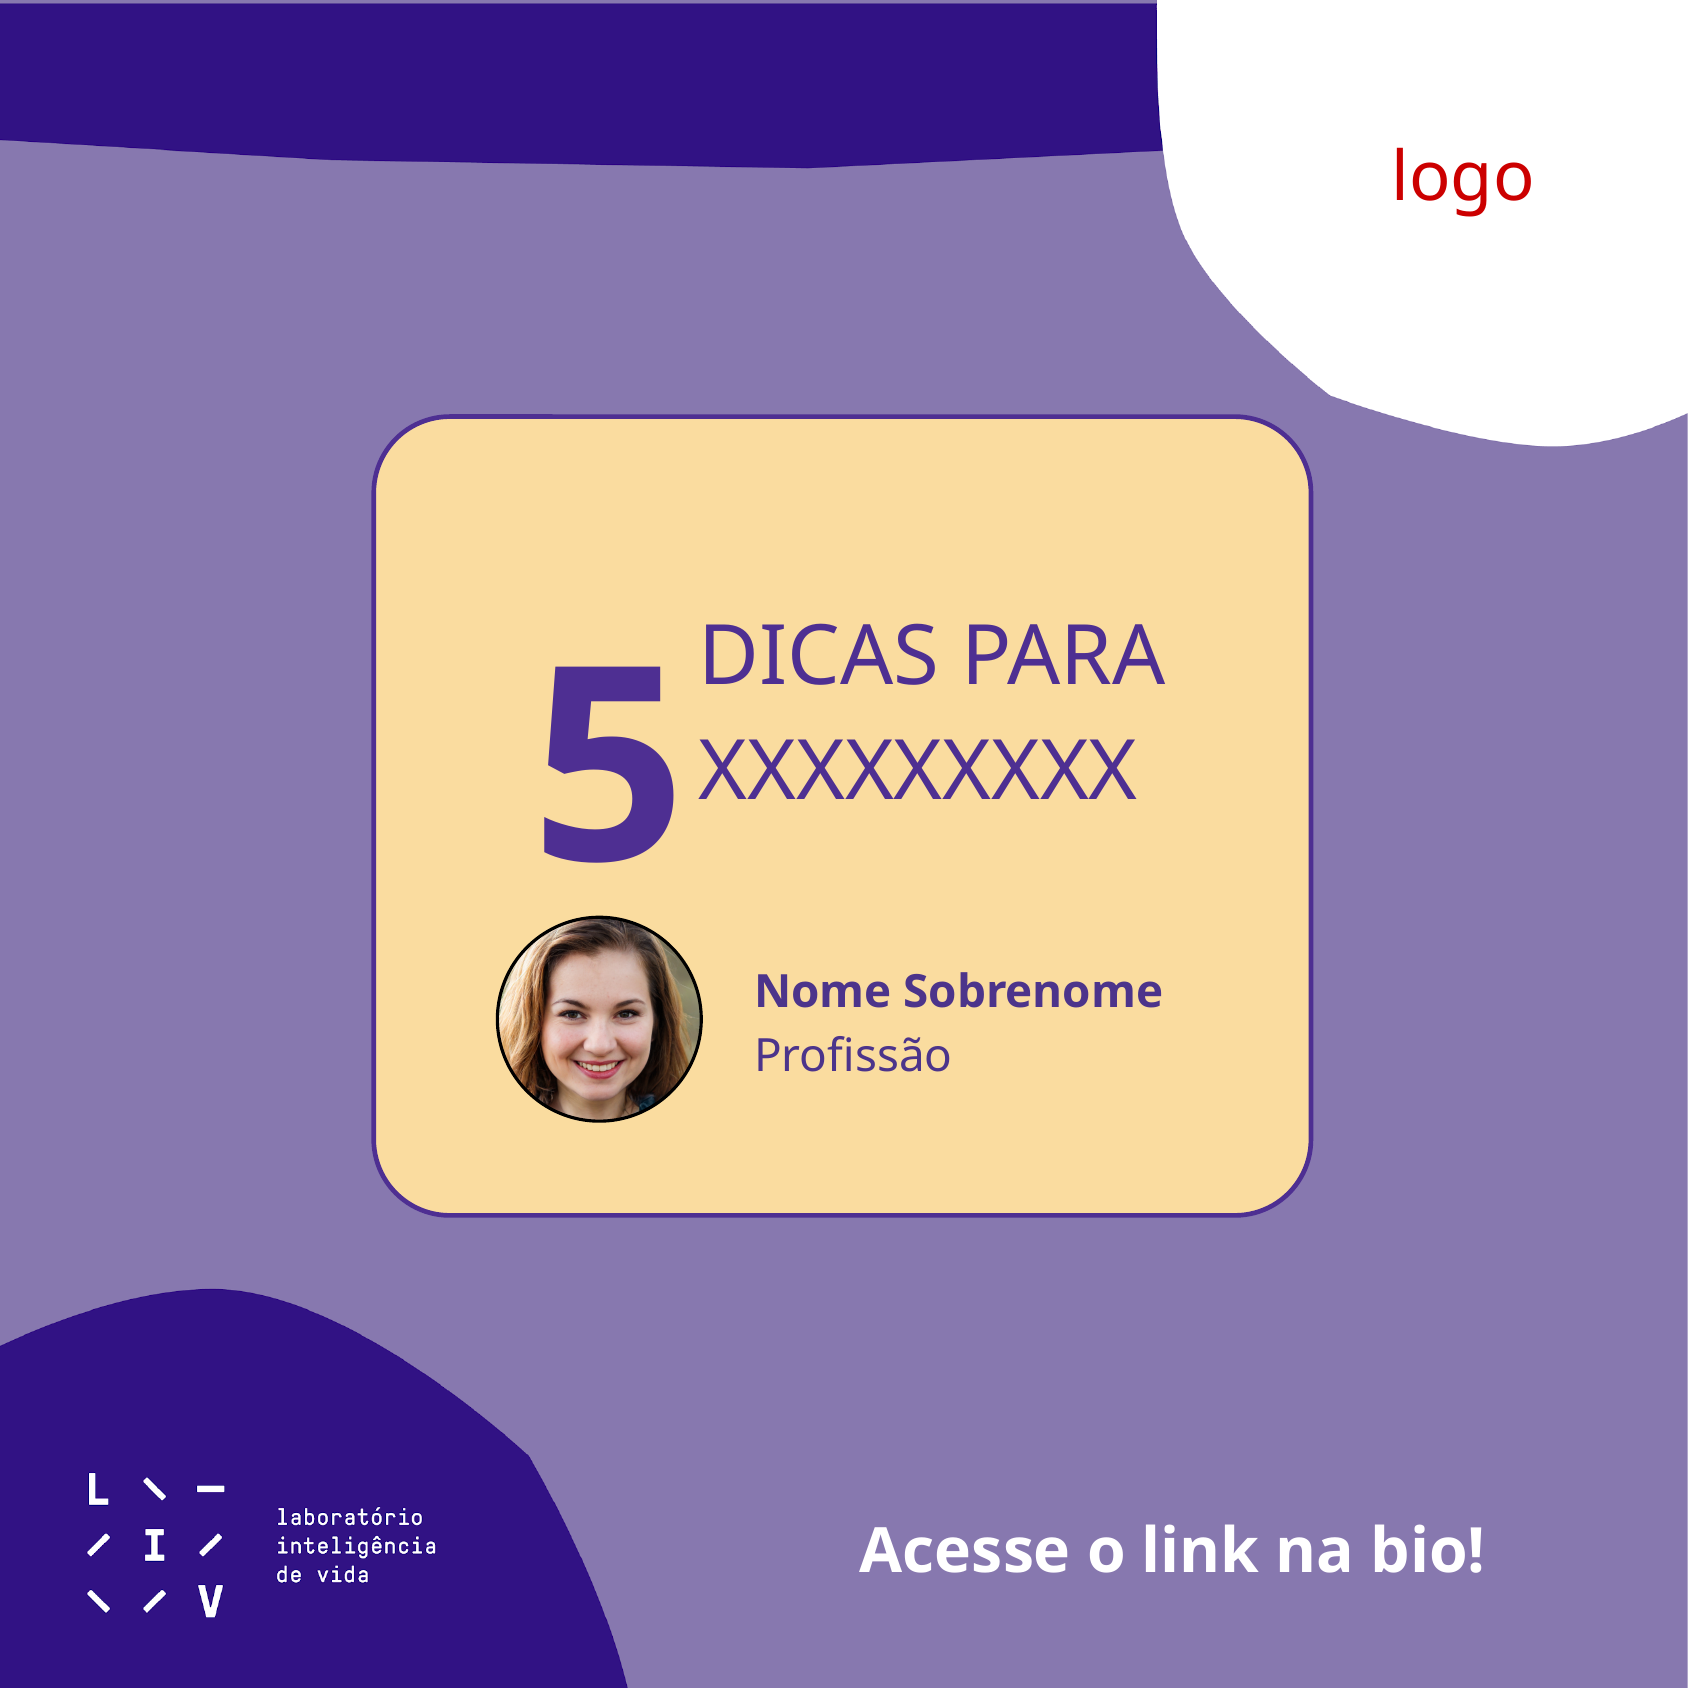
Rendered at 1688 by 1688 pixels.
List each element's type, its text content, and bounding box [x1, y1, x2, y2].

text_box 5 [516, 533, 721, 922]
text_box Acesse o link na bio! [843, 1502, 1503, 1592]
text_box [373, 416, 1311, 1216]
text_box DICAS PARA XXXXXXXXX [683, 578, 1198, 824]
picture [0, 0, 1688, 1688]
text_box logo [1310, 117, 1616, 230]
text_box Nome Sobrenome Profissão [739, 946, 1370, 1088]
